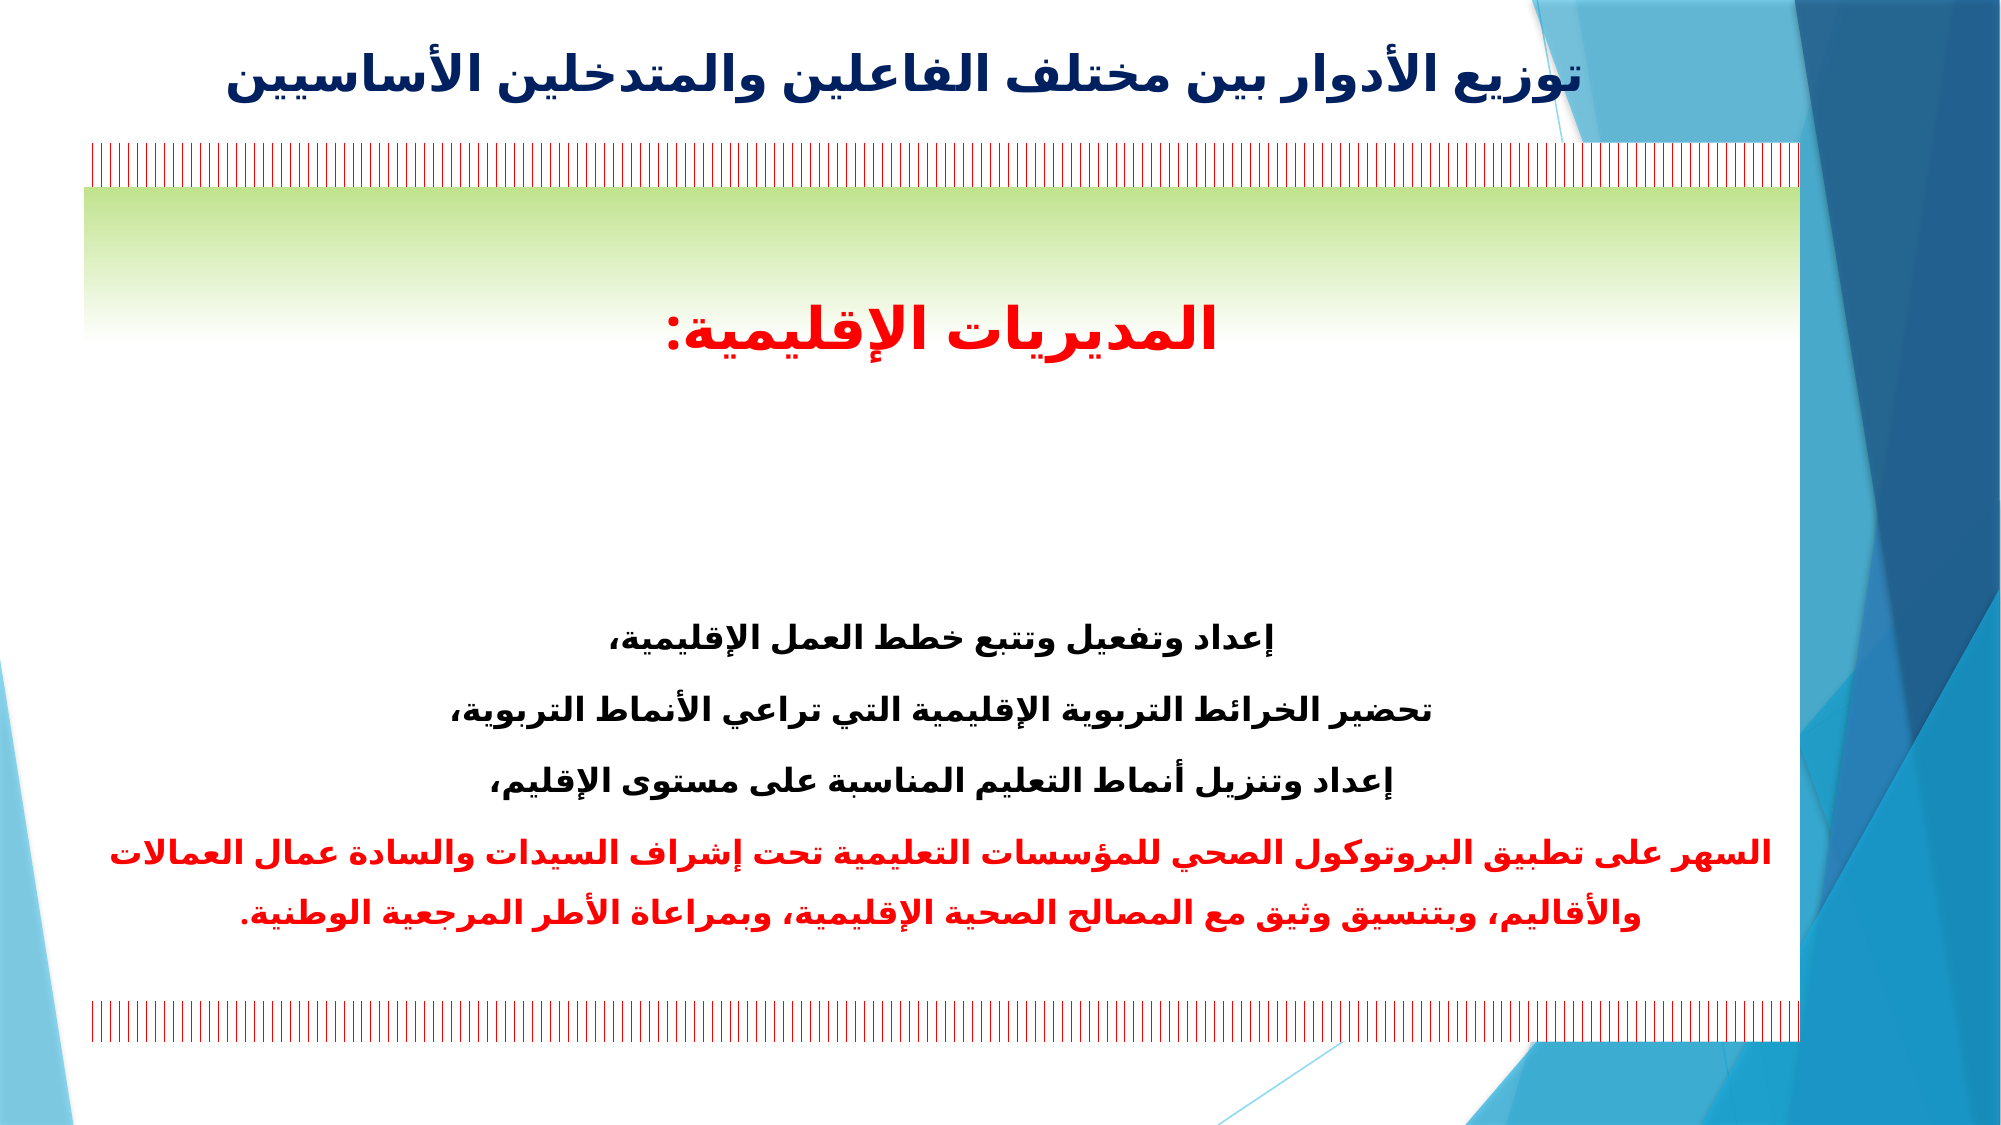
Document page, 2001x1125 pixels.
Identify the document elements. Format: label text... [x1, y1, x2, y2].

title توزيع الأدوار بين مختلف الفاعلين والمتدخلين الأساسيين [200, 16, 1611, 126]
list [83, 142, 1801, 1043]
